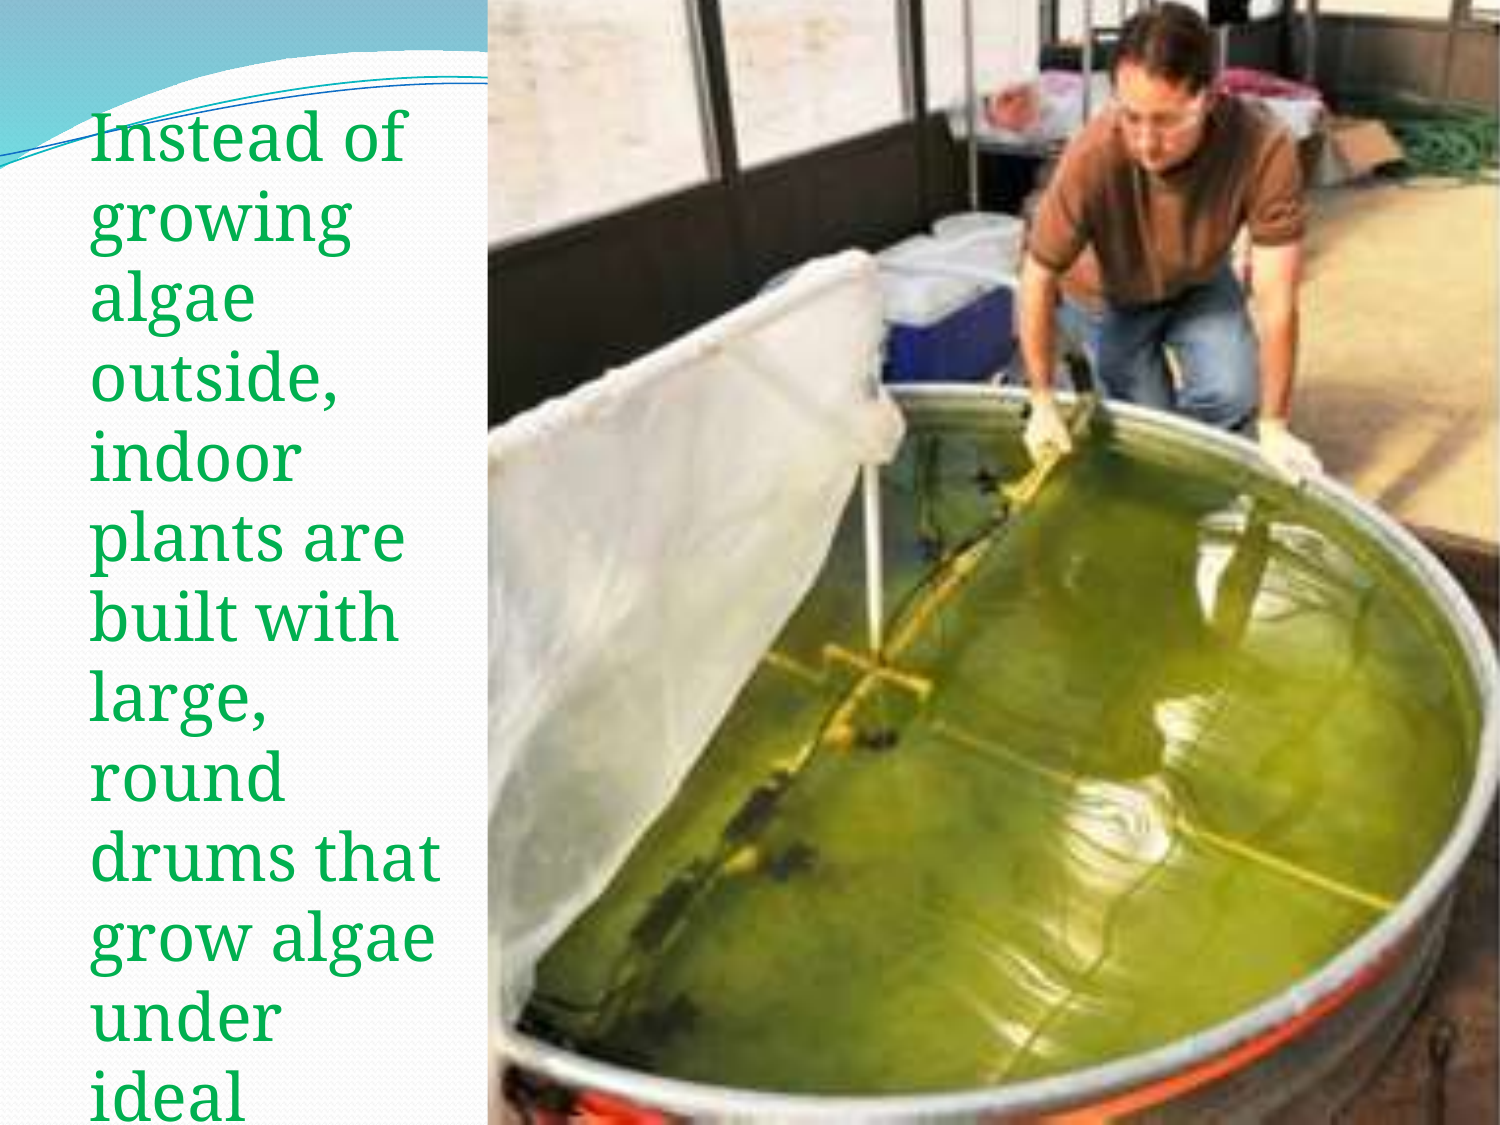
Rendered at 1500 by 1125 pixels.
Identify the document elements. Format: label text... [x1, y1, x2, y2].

list Instead of growing algae outside, indoor plants are built with large, round drums that grow algae under ideal conditions. [75, 87, 463, 1038]
picture [487, 0, 1500, 1125]
